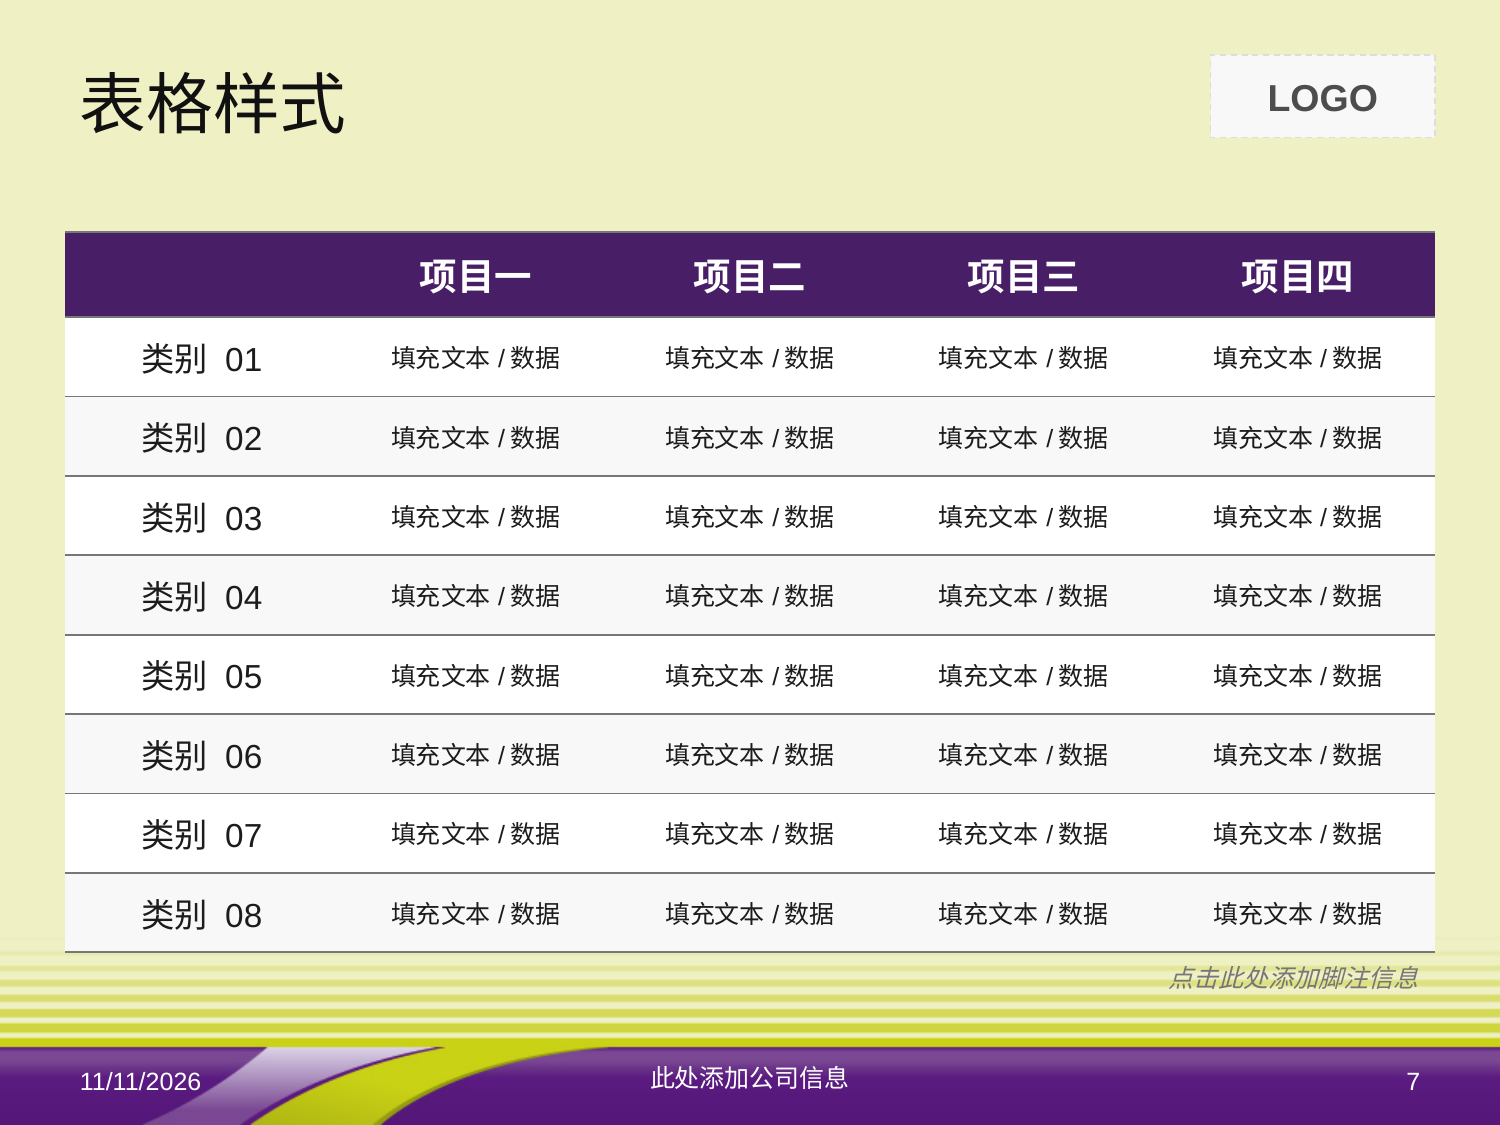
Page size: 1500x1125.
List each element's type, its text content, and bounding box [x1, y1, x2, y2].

footer 此处添加公司信息 [512, 1058, 988, 1103]
table_cell 填充文本/数据 [339, 397, 613, 475]
picture [0, 0, 1500, 1125]
table_cell 填充文本/数据 [887, 397, 1161, 475]
table_cell 填充文本/数据 [1161, 477, 1435, 554]
table_cell 填充文本/数据 [1161, 397, 1435, 475]
table_cell 填充文本/数据 [887, 556, 1161, 634]
table_header 项目二 [613, 233, 887, 316]
table_cell 类别 07 [65, 794, 339, 872]
table_header [65, 233, 339, 316]
table_header 项目四 [1161, 233, 1435, 316]
table_cell 类别 08 [65, 874, 339, 951]
table_cell 填充文本/数据 [1161, 794, 1435, 872]
table_cell 填充文本/数据 [339, 318, 613, 396]
table_cell 填充文本/数据 [613, 715, 887, 793]
table_header 项目一 [339, 233, 613, 316]
title 表格样式 [64, 42, 1436, 161]
table_cell 填充文本/数据 [613, 318, 887, 396]
table_cell 类别 04 [65, 556, 339, 634]
table_cell 类别 05 [65, 636, 339, 713]
table_cell 填充文本/数据 [339, 636, 613, 713]
table_cell 填充文本/数据 [1161, 636, 1435, 713]
table_cell 填充文本/数据 [887, 318, 1161, 396]
table_cell 填充文本/数据 [613, 794, 887, 872]
table_cell 填充文本/数据 [1161, 556, 1435, 634]
table_cell 填充文本/数据 [613, 397, 887, 475]
table_cell 填充文本/数据 [339, 794, 613, 872]
slide_number 7 [1085, 1058, 1436, 1103]
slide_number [64, 1058, 415, 1103]
table_cell 填充文本/数据 [613, 556, 887, 634]
table_cell 填充文本/数据 [613, 874, 887, 951]
table_cell 填充文本/数据 [887, 715, 1161, 793]
table_cell 类别 01 [65, 318, 339, 396]
table_cell 填充文本/数据 [339, 715, 613, 793]
table_cell 填充文本/数据 [887, 636, 1161, 713]
table_cell 填充文本/数据 [887, 477, 1161, 554]
table_cell 填充文本/数据 [339, 477, 613, 554]
table_cell 填充文本/数据 [887, 794, 1161, 872]
table_cell 填充文本/数据 [613, 636, 887, 713]
table_cell 填充文本/数据 [1161, 874, 1435, 951]
table_cell 填充文本/数据 [339, 874, 613, 951]
text_box 点击此处添加脚注信息 [1153, 954, 1434, 1000]
table_header 项目三 [887, 233, 1161, 316]
table_cell 填充文本/数据 [1161, 715, 1435, 793]
table_cell 类别 06 [65, 715, 339, 793]
table_cell 填充文本/数据 [887, 874, 1161, 951]
table_cell 填充文本/数据 [613, 477, 887, 554]
table_cell 填充文本/数据 [1161, 318, 1435, 396]
table_cell 类别 03 [65, 477, 339, 554]
table_cell 填充文本/数据 [339, 556, 613, 634]
table_cell 类别 02 [65, 397, 339, 475]
